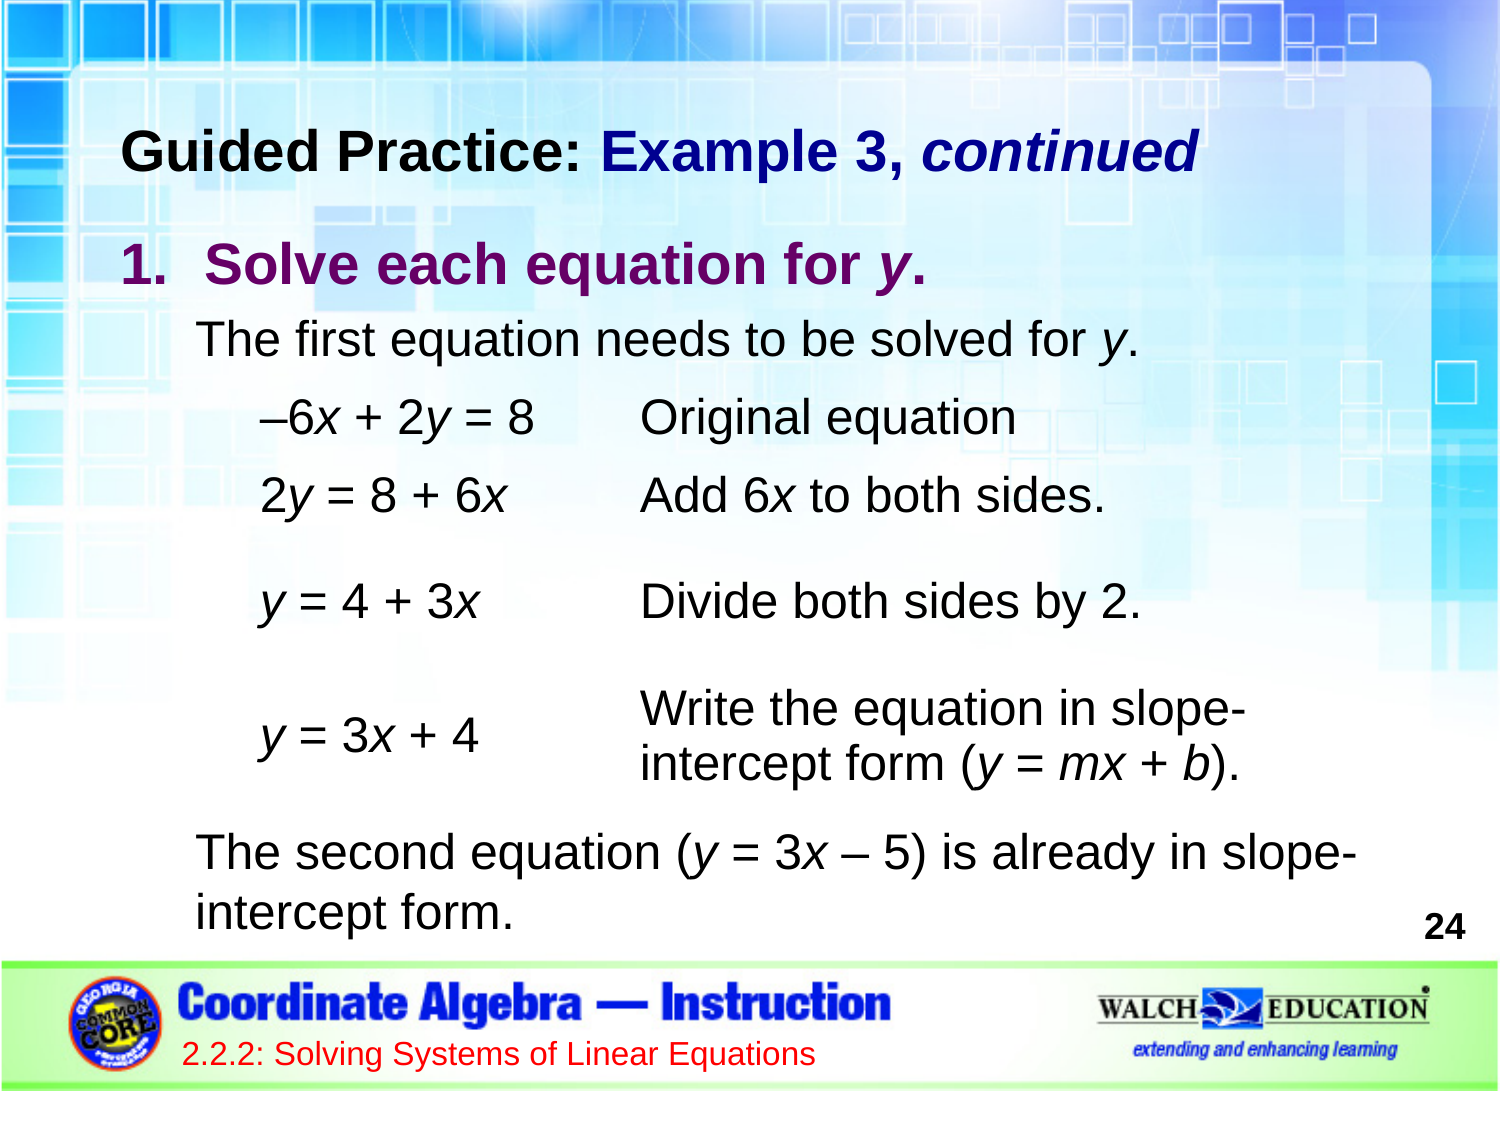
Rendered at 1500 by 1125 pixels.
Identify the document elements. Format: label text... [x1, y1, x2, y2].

table_cell Write the equation in slope-intercept form (y = mx + b). [625, 668, 1375, 803]
table_cell y = 3x + 4 [245, 668, 625, 803]
table_header Original equation [625, 378, 1375, 456]
table_cell 2y = 8 + 6x [245, 456, 625, 534]
table_cell y = 4 + 3x [245, 534, 625, 668]
picture [1, 0, 1500, 1091]
table_cell Add 6x to both sides. [625, 456, 1375, 534]
table_header –6x + 2y = 8 [245, 378, 625, 456]
list 2.2.2: Solving Systems of Linear Equations [166, 1024, 1074, 1068]
table_cell Divide both sides by 2. [625, 534, 1375, 668]
slide_number 24 [1361, 901, 1481, 949]
subtitle Guided Practice: Example 3, continued Solve each equation for y. The first equation needs to be solved for y. The second equation (y = 3x – 5) is already in slope-intercept form. [105, 105, 1419, 902]
